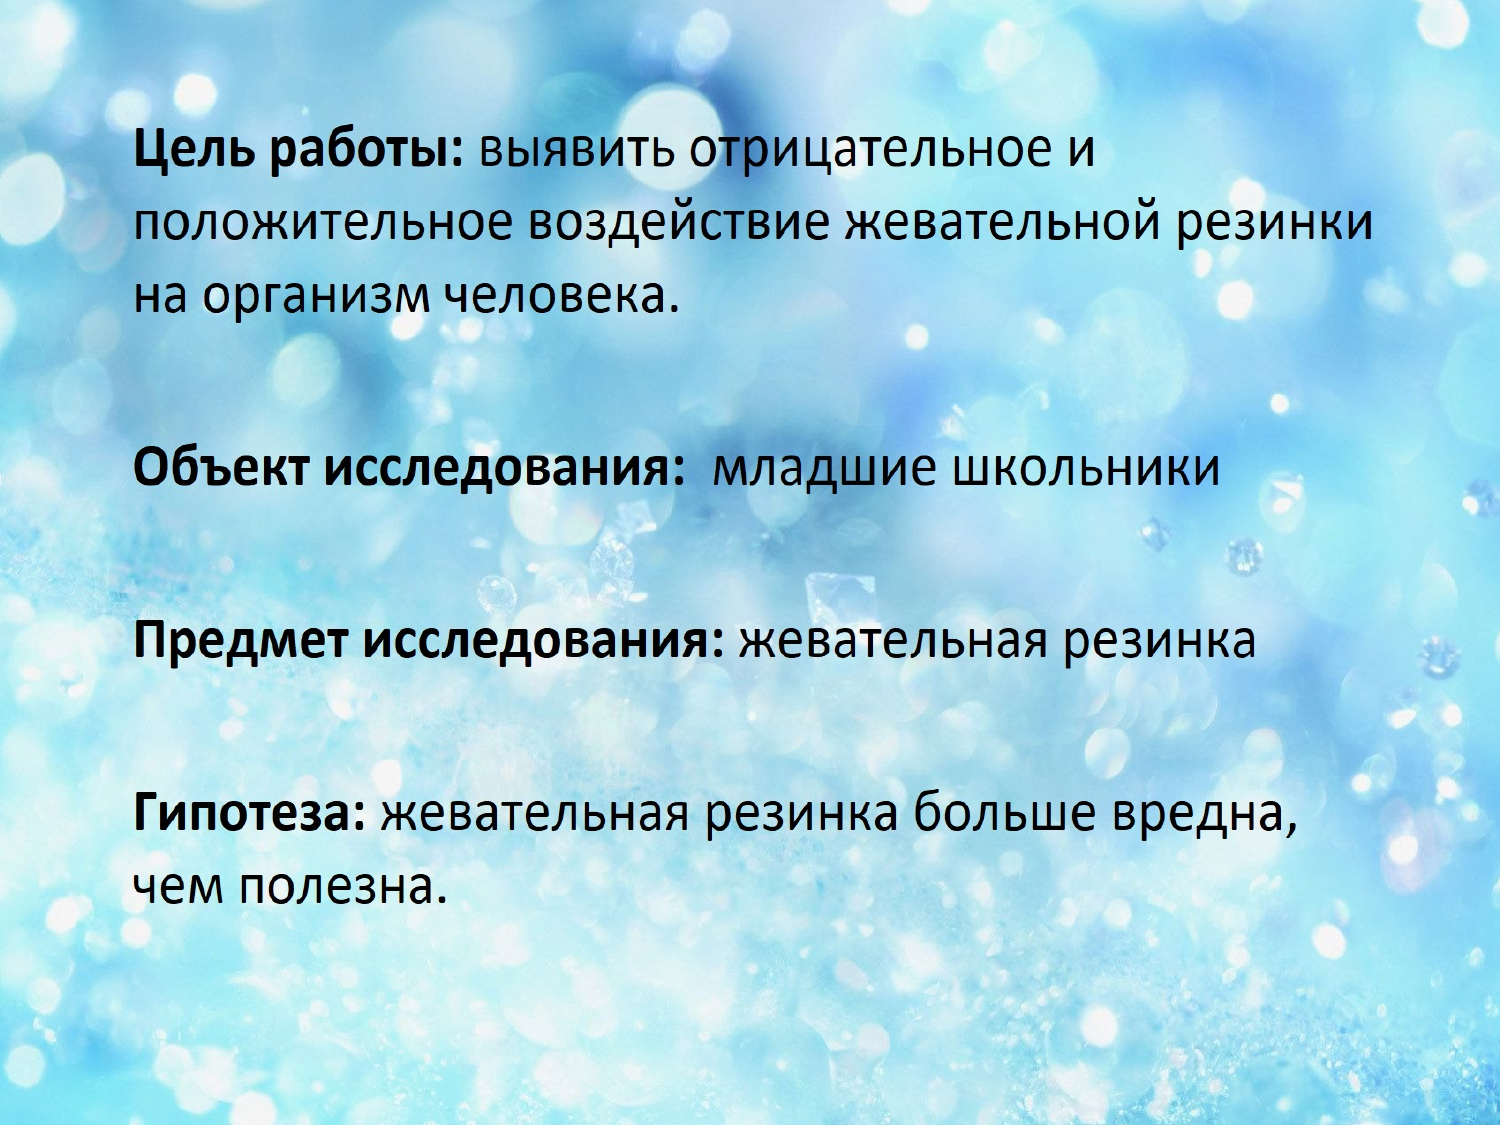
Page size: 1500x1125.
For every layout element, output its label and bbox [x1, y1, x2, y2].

list [0, 0, 1500, 1125]
